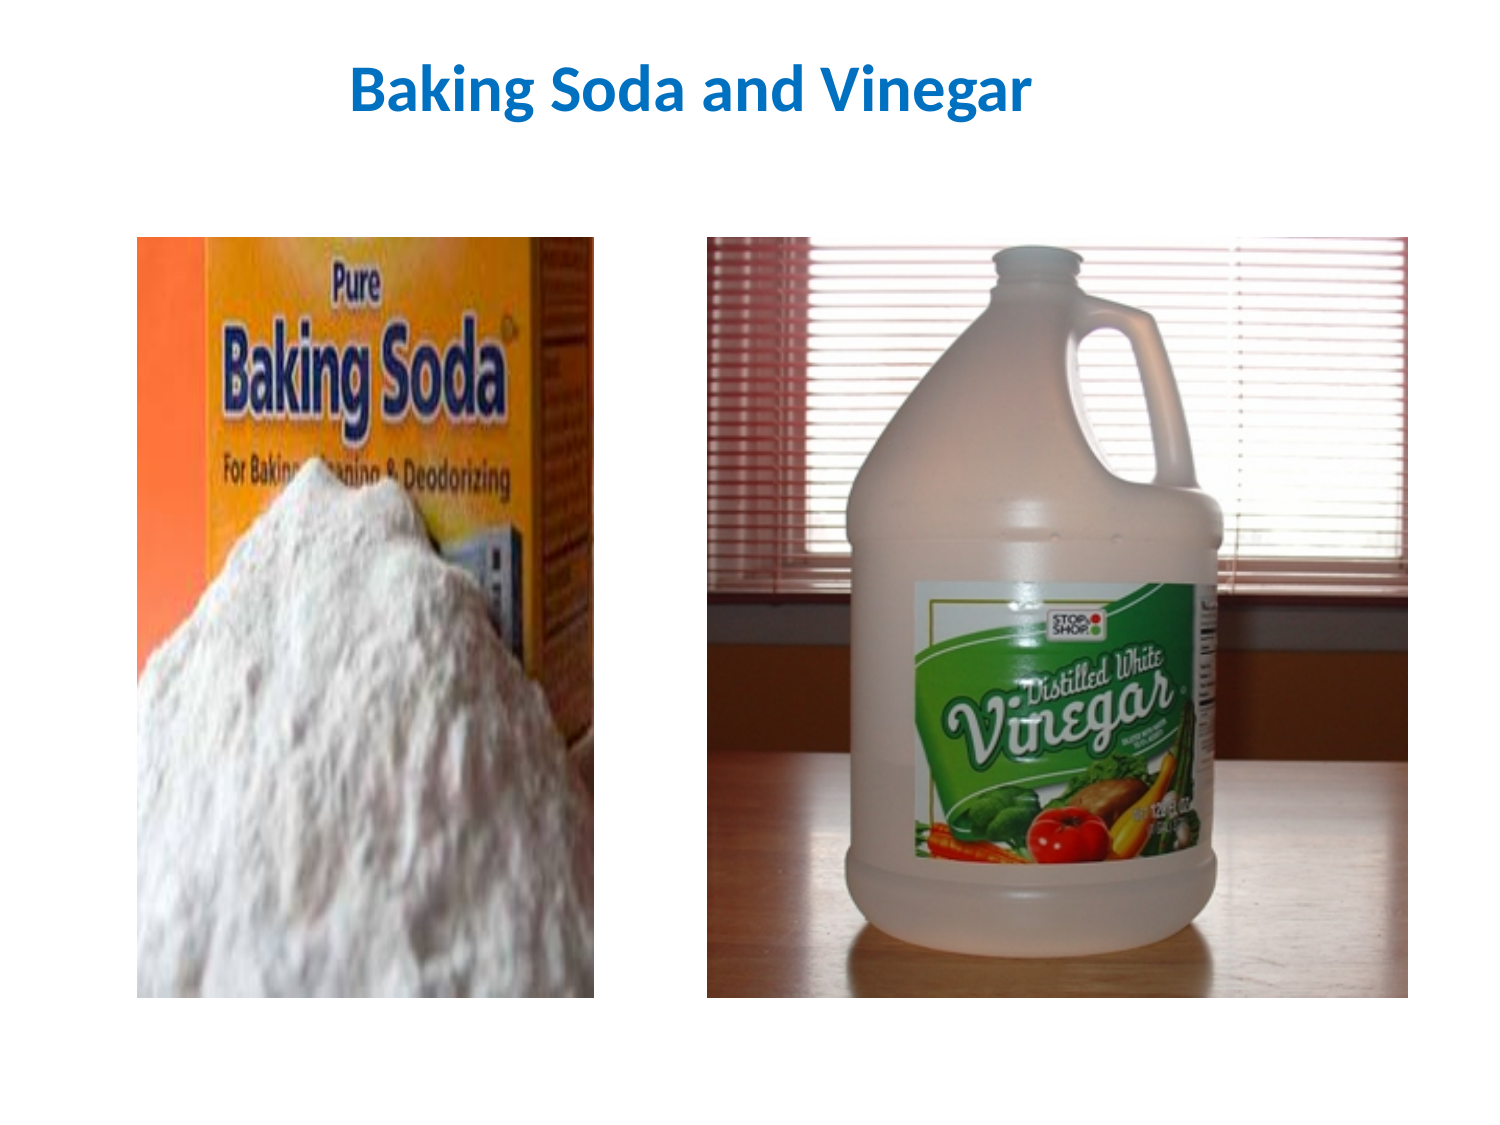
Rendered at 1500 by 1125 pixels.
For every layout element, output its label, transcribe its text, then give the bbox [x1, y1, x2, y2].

picture [707, 237, 1408, 998]
picture [137, 237, 594, 998]
text_box Baking Soda and Vinegar [334, 37, 1049, 133]
